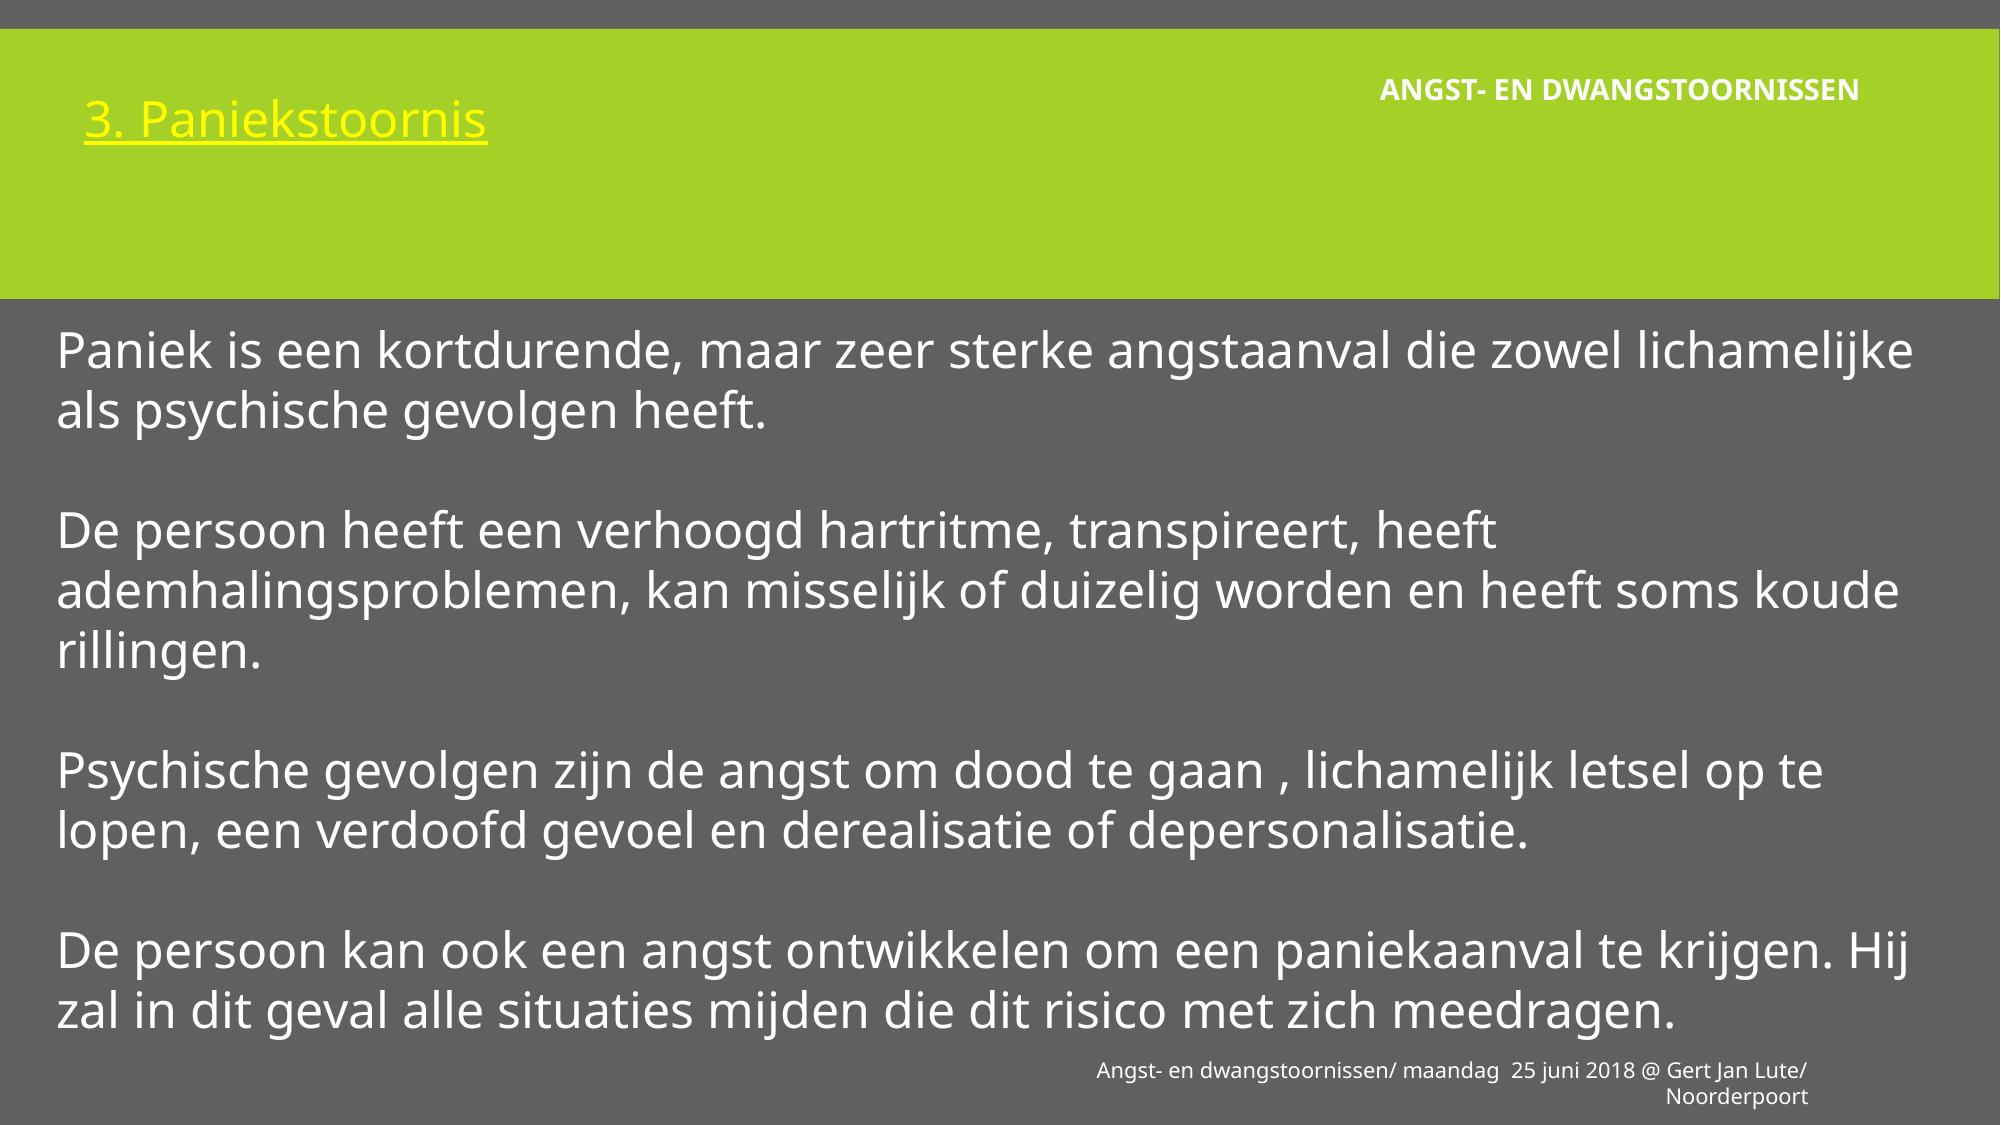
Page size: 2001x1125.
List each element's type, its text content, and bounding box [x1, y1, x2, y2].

footer Angst- en dwangstoornissen/ maandag 25 juni 2018 @ Gert Jan Lute/ Noorderpoort [997, 1052, 1824, 1113]
text_box 3. Paniekstoornis [69, 80, 857, 156]
text_box Paniek is een kortdurende, maar zeer sterke angstaanval die zowel lichamelijke als psychische gevolgen heeft. De persoon heeft een verhoogd hartritme, transpireert, heeft ademhalingsproblemen, kan misselijk of duizelig worden en heeft soms koude rillingen. Psychische gevolgen zijn de angst om dood te gaan , lichamelijk letsel op te lopen, een verdoofd gevoel en derealisatie of depersonalisatie. De persoon kan ook een angst ontwikkelen om een paniekaanval te krijgen. Hij zal in dit geval alle situaties mijden die dit risico met zich meedragen. [41, 310, 1955, 1046]
title Angst- en dwangstoornissen [1364, 53, 2000, 131]
